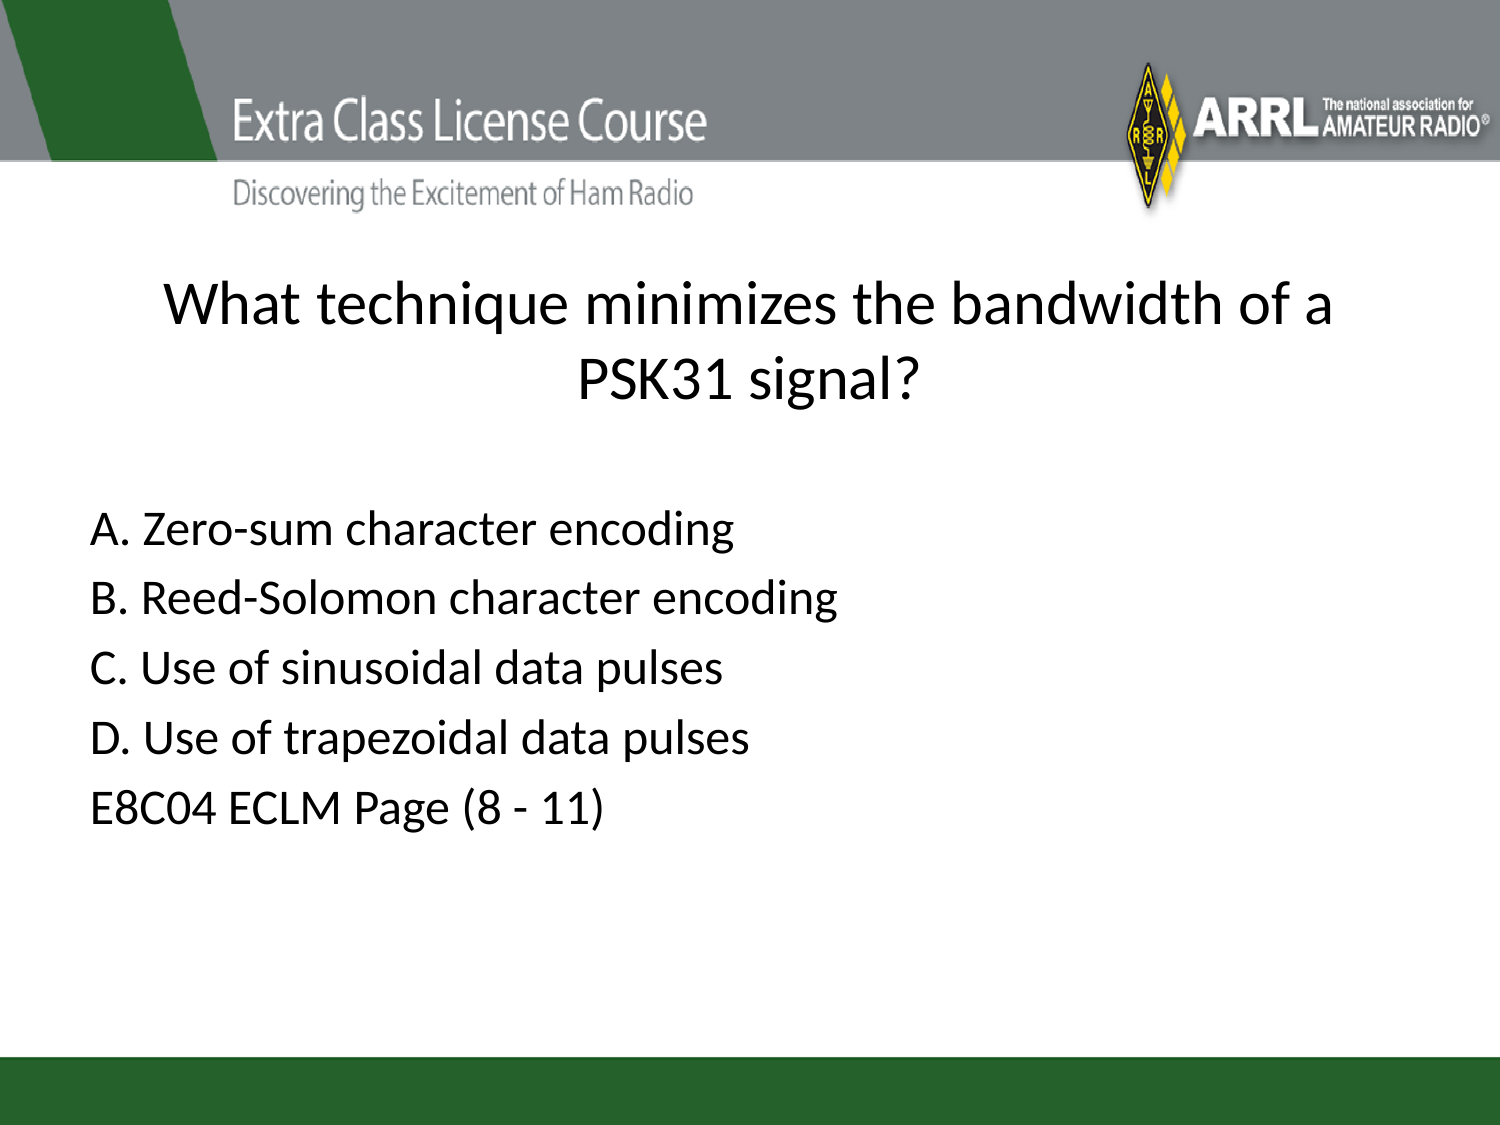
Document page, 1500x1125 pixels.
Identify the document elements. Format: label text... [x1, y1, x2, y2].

picture [0, 0, 1500, 1125]
list A. Zero-sum character encoding B. Reed-Solomon character encoding C. Use of sinusoidal data pulses D. Use of trapezoidal data pulses E8C04 ECLM Page (8 - 11) [75, 487, 1425, 1005]
title What technique minimizes the bandwidth of a PSK31 signal? [75, 254, 1425, 435]
